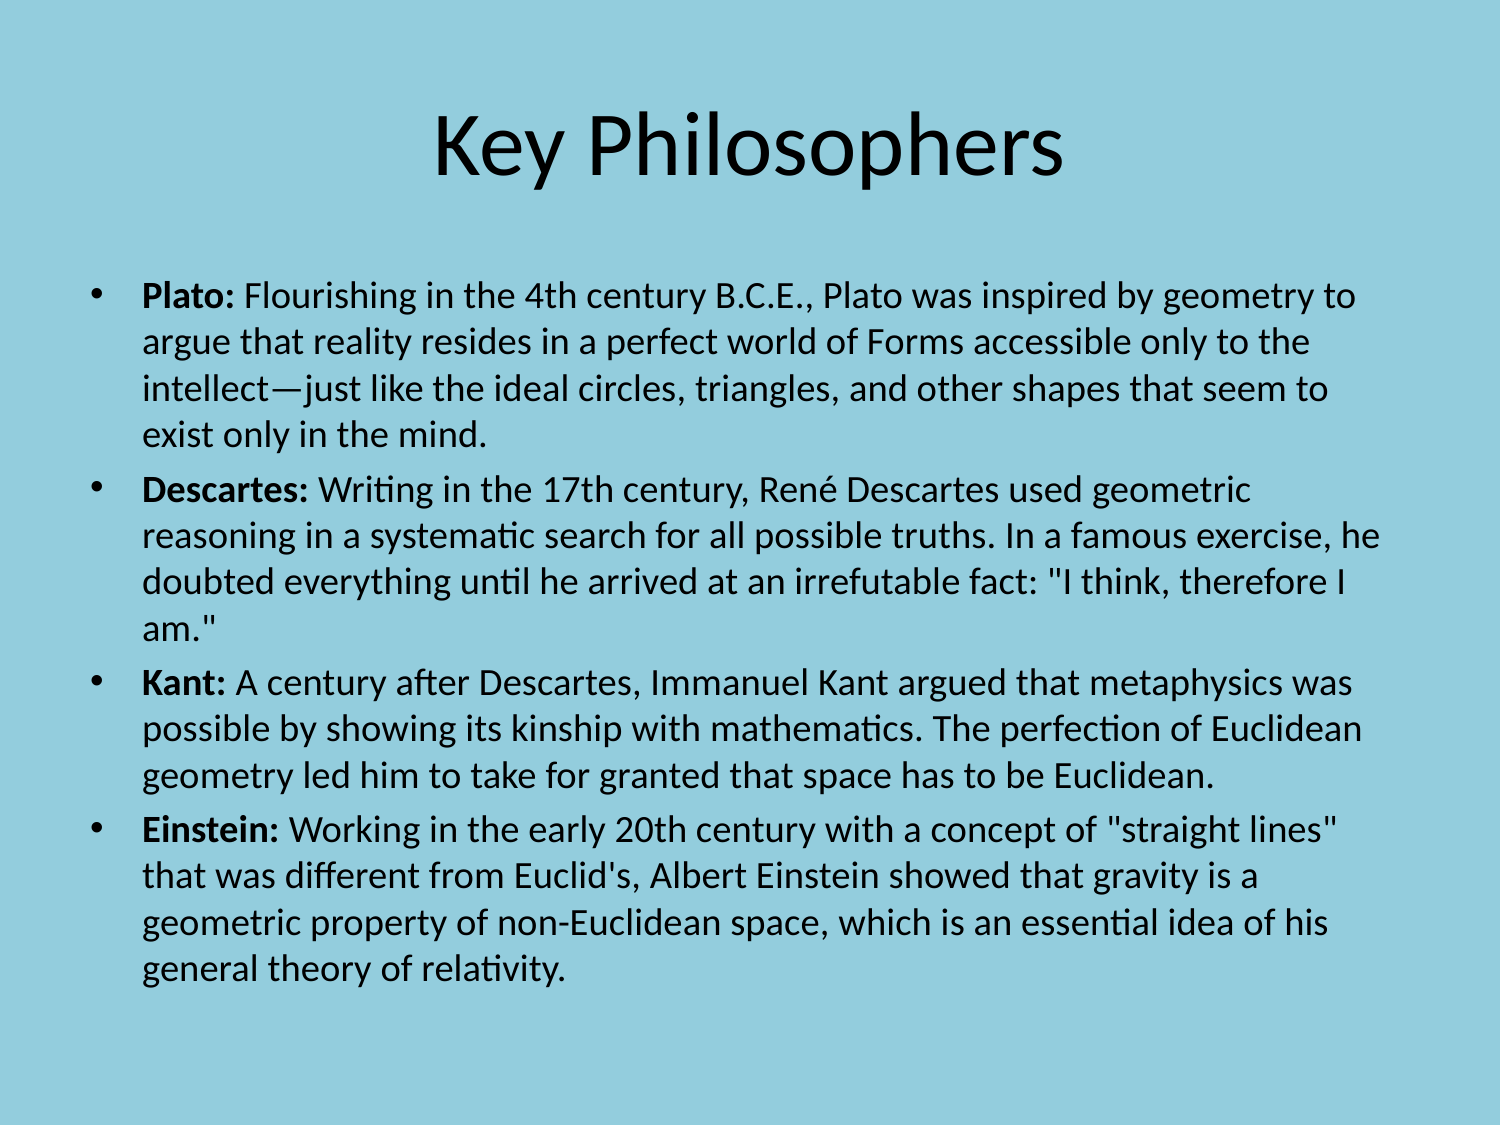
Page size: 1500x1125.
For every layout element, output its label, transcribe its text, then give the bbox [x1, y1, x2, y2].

title Key Philosophers [75, 45, 1425, 233]
list Plato: Flourishing in the 4th century B.C.E., Plato was inspired by geometry to argue that reality resides in a perfect world of Forms accessible only to the intellect—just like the ideal circles, triangles, and other shapes that seem to exist only in the mind. Descartes: Writing in the 17th century, René Descartes used geometric reasoning in a systematic search for all possible truths. In a famous exercise, he doubted everything until he arrived at an irrefutable fact: "I think, therefore I am." Kant: A century after Descartes, Immanuel Kant argued that metaphysics was possible by showing its kinship with mathematics. The perfection of Euclidean geometry led him to take for granted that space has to be Euclidean. Einstein: Working in the early 20th century with a concept of "straight lines" that was different from Euclid's, Albert Einstein showed that gravity is a geometric property of non-Euclidean space, which is an essential idea of his general theory of relativity. [75, 262, 1425, 1005]
